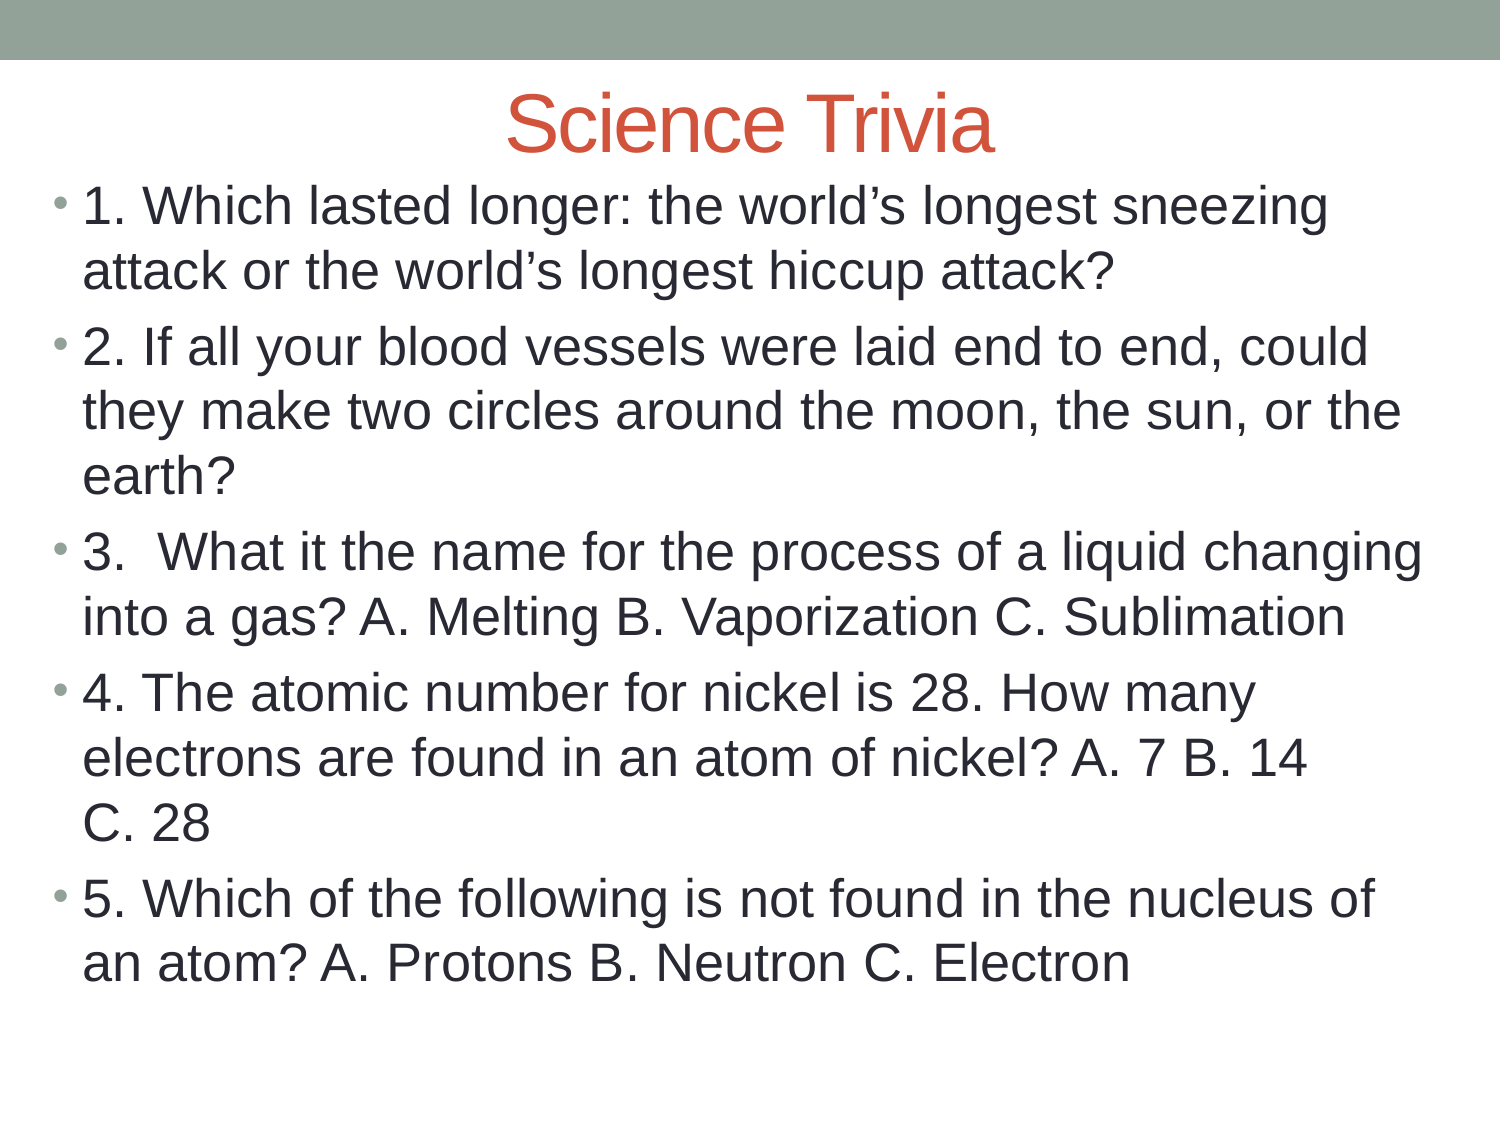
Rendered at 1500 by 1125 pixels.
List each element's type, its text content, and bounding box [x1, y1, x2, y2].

title Science Trivia [75, 37, 1425, 162]
list 1. Which lasted longer: the world’s longest sneezing attack or the world’s longest hiccup attack? 2. If all your blood vessels were laid end to end, could they make two circles around the moon, the sun, or the earth? 3. What it the name for the process of a liquid changing into a gas? A. Melting B. Vaporization C. Sublimation 4. The atomic number for nickel is 28. How many electrons are found in an atom of nickel? A. 7 B. 14 C. 28 5. Which of the following is not found in the nucleus of an atom? A. Protons B. Neutron C. Electron [37, 162, 1463, 1038]
